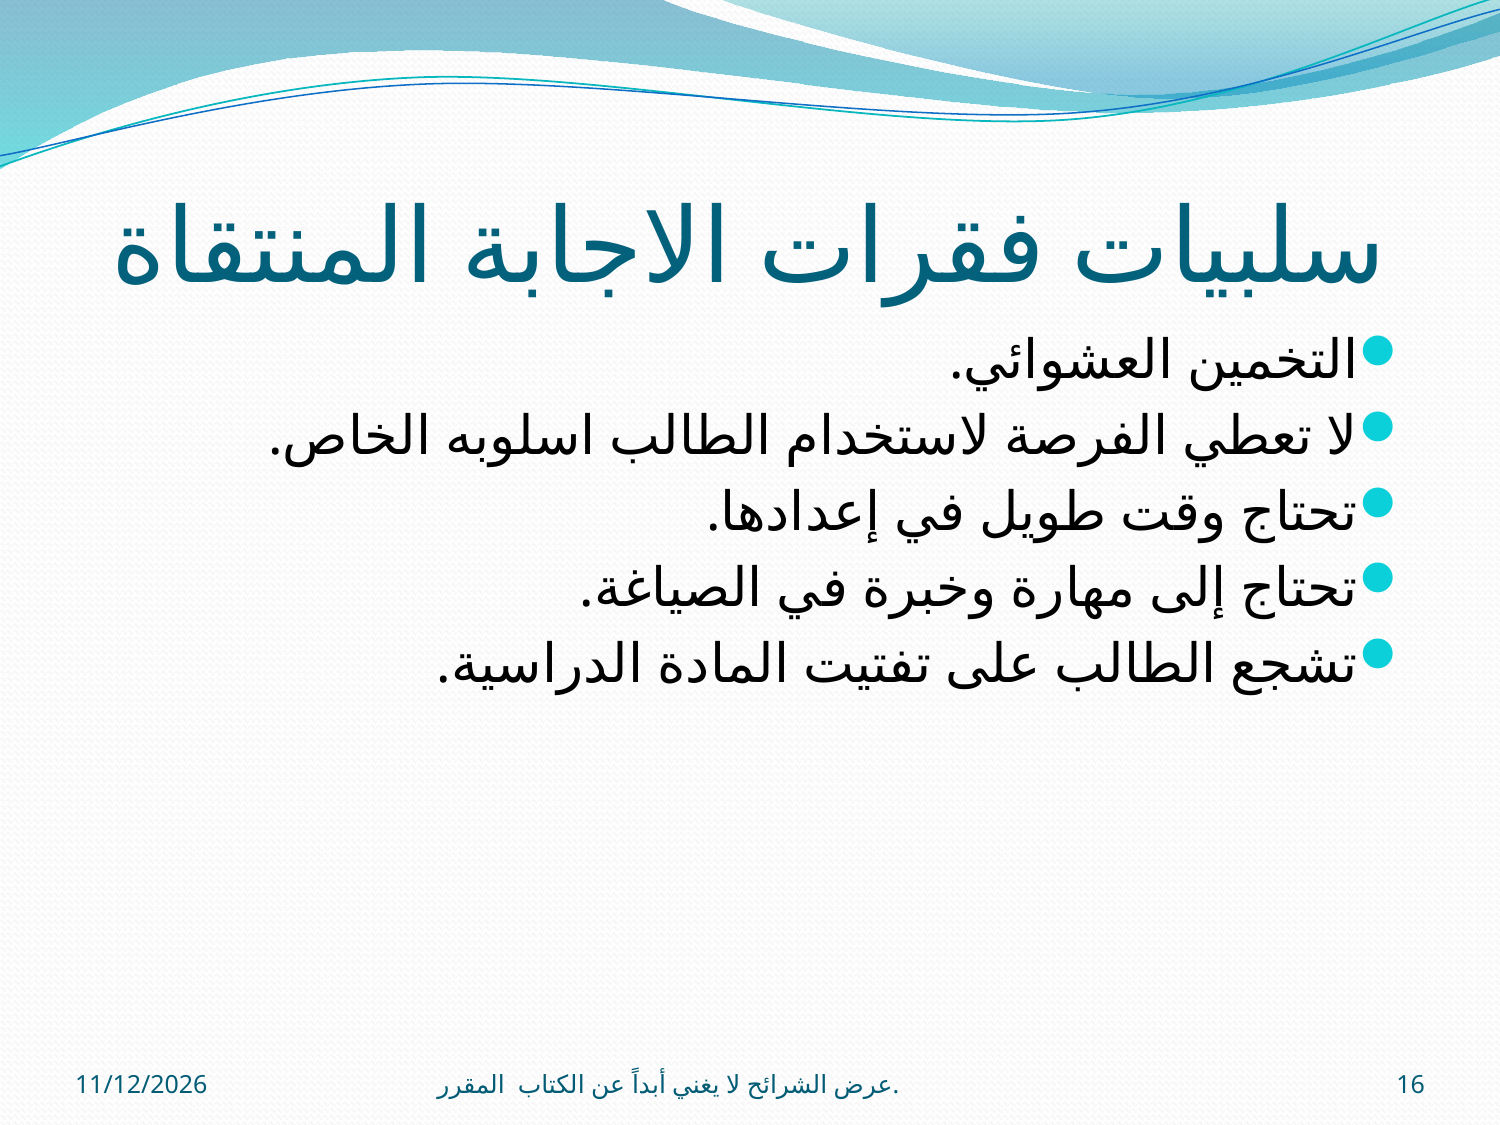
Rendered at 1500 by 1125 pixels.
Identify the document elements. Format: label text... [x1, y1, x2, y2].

list التخمين العشوائي. لا تعطي الفرصة لاستخدام الطالب اسلوبه الخاص. تحتاج وقت طويل في إعدادها. تحتاج إلى مهارة وخبرة في الصياغة. تشجع الطالب على تفتيت المادة الدراسية. [75, 317, 1425, 1038]
title سلبيات فقرات الاجابة المنتقاة [75, 115, 1425, 303]
slide_number 16 [1299, 1042, 1425, 1103]
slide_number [75, 1042, 425, 1103]
footer عرض الشرائح لا يغني أبداً عن الكتاب المقرر. [437, 1042, 988, 1103]
